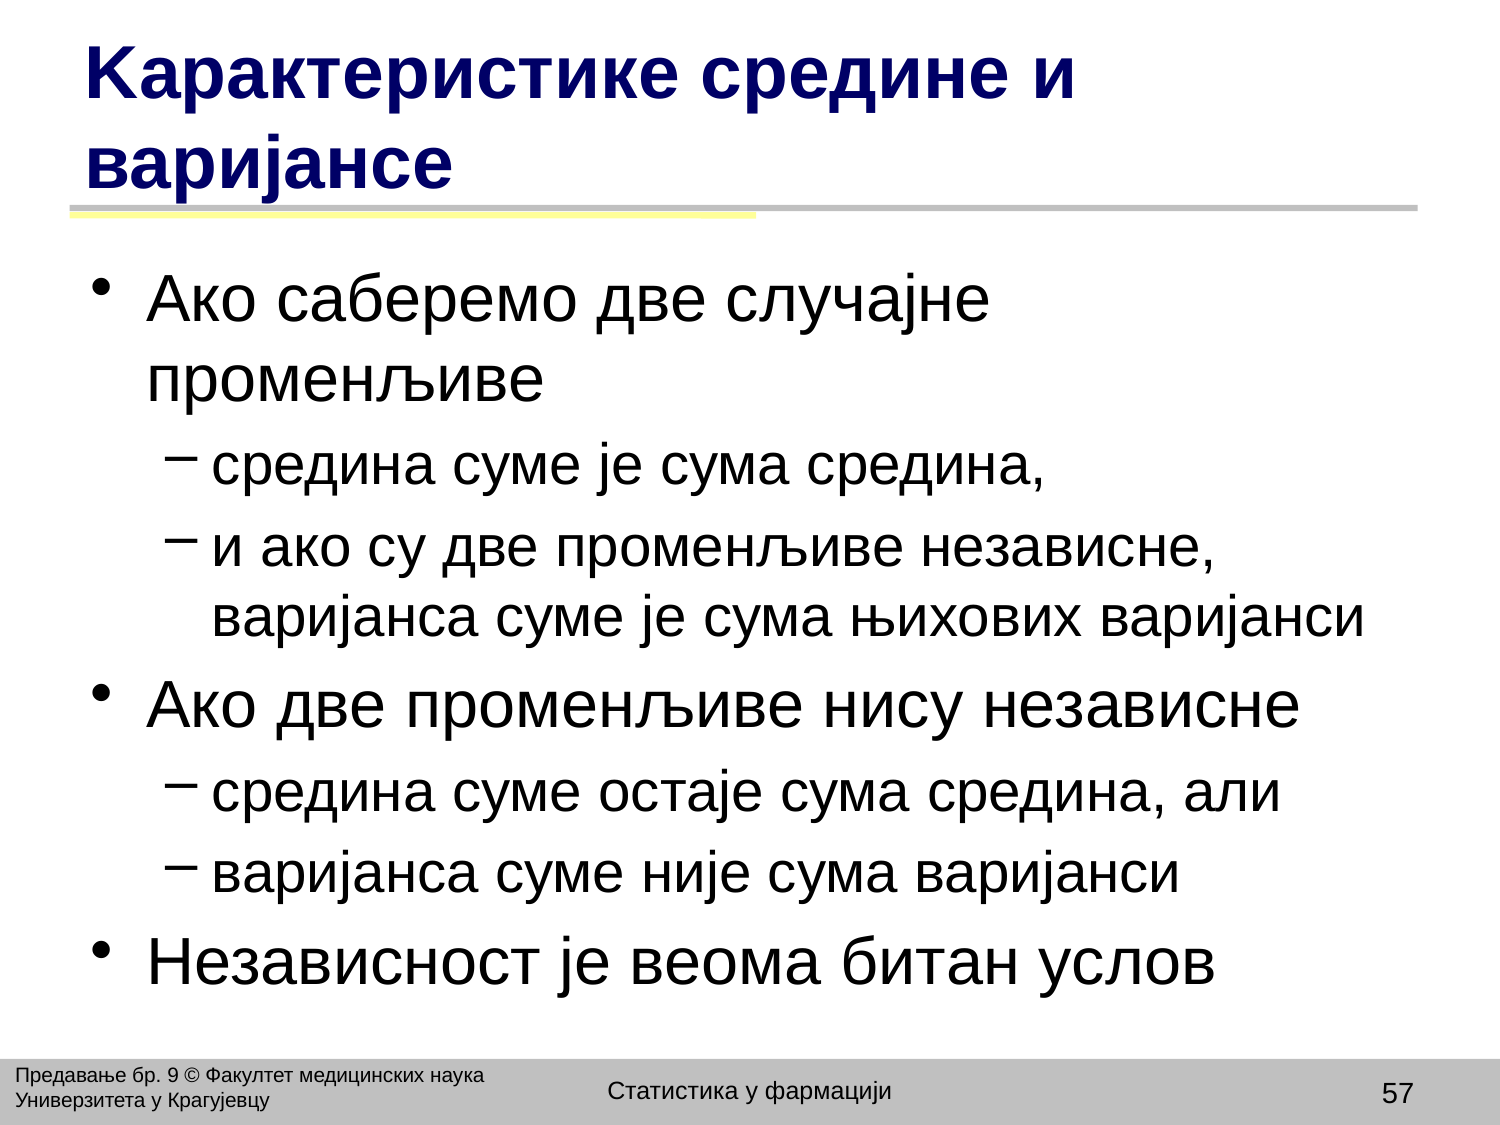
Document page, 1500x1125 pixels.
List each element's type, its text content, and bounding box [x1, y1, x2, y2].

list Aко саберемо две случајне променљиве средина суме је сума средина, и ако су две променљиве независне, варијанса суме је сума њихових варијанси Aко две променљиве нису независне средина суме остаје сума средина, али варијанса суме није сума варијанси Независност је веома битан услов [74, 246, 1426, 1023]
footer Статистика у фармацији [512, 1066, 988, 1125]
title Kарактеристике средине и варијансе [69, 19, 1426, 208]
slide_number 57 [1079, 1066, 1430, 1125]
slide_number Предавање бр. 9 © Факултет медицинских наука Универзитета у Крагујевцу [0, 1053, 609, 1108]
